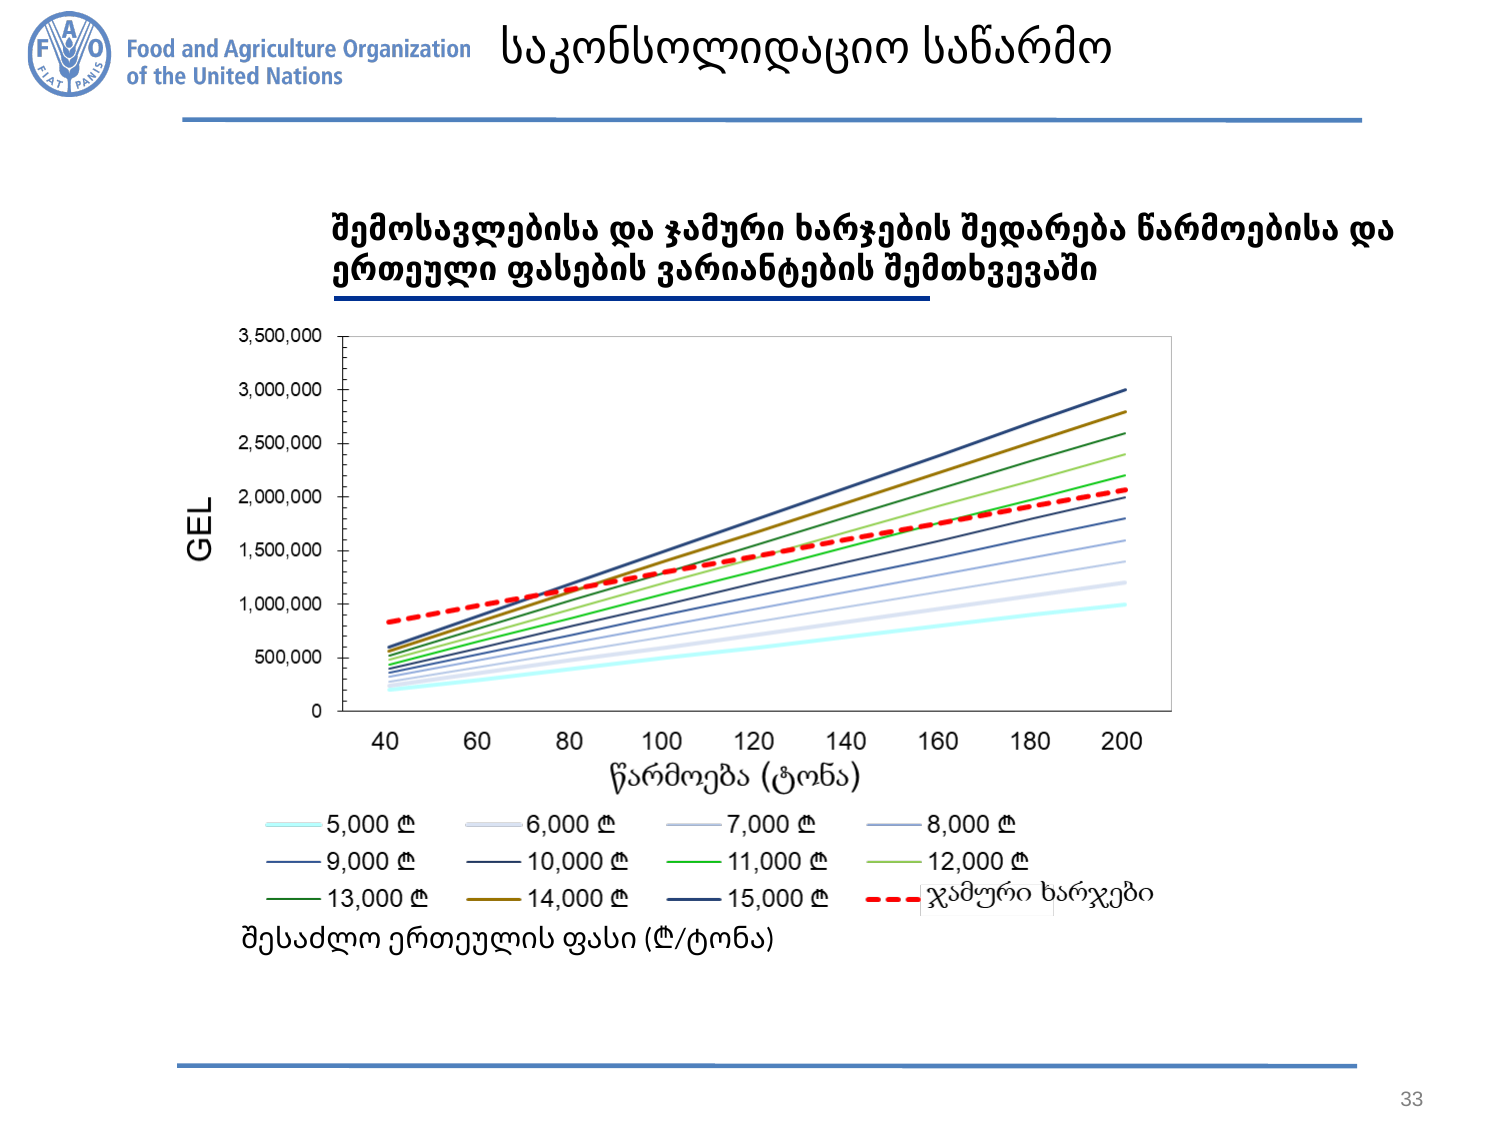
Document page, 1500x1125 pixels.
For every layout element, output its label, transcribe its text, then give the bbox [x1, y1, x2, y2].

picture [27, 11, 470, 97]
text_box შესაძლო ერთეულის ფასი (₾/ტონა) [226, 927, 790, 962]
picture [147, 307, 1227, 927]
text_box შემოსავლებისა და ჯამური ხარჯების შედარება წარმოებისა და ერთეული ფასების ვარიანტების შემთხვევაში [316, 199, 1500, 295]
title საკონსოლიდაციო საწარმო [485, 0, 1477, 97]
slide_number 33 [1286, 1068, 1439, 1125]
